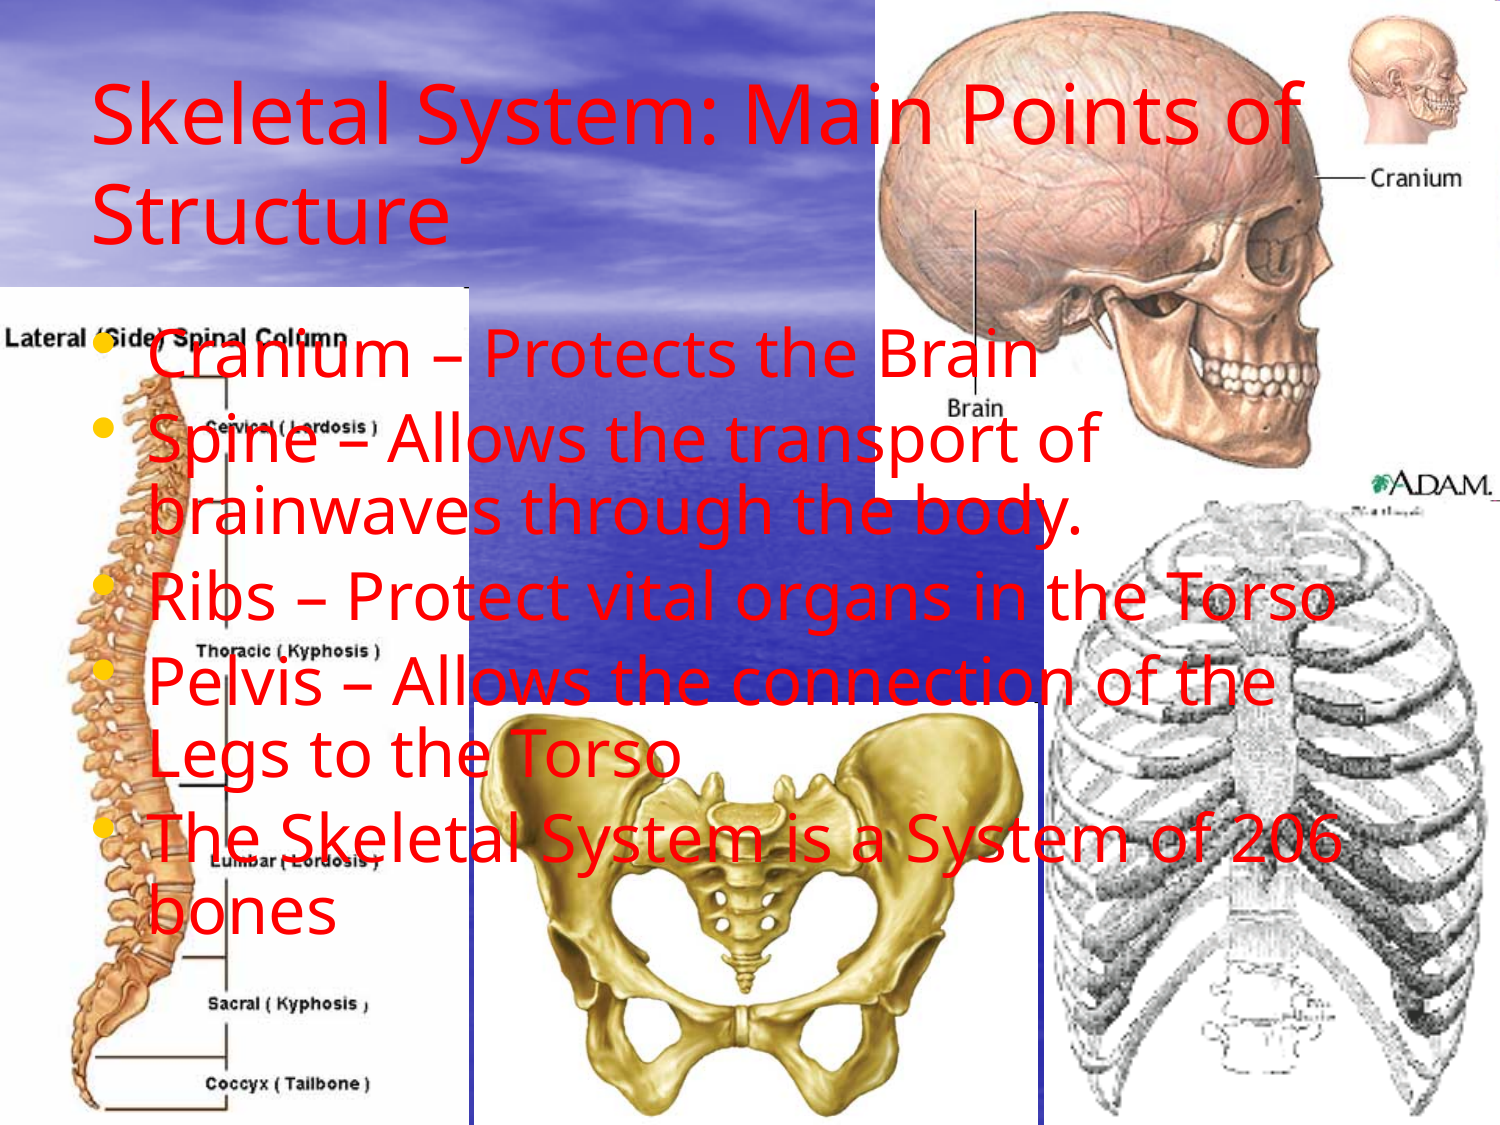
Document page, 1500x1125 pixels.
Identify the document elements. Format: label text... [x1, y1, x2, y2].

title Skeletal System: Main Points of Structure [74, 47, 869, 276]
picture [474, 701, 1038, 1125]
picture [0, 287, 469, 1125]
picture [874, 0, 1500, 1125]
list Cranium – Protects the Brain Spine – Allows the transport of brainwaves through the body. Ribs – Protect vital organs in the Torso Pelvis – Allows the connection of the Legs to the Torso The Skeletal System is a System of 206 bones [473, 312, 1039, 701]
